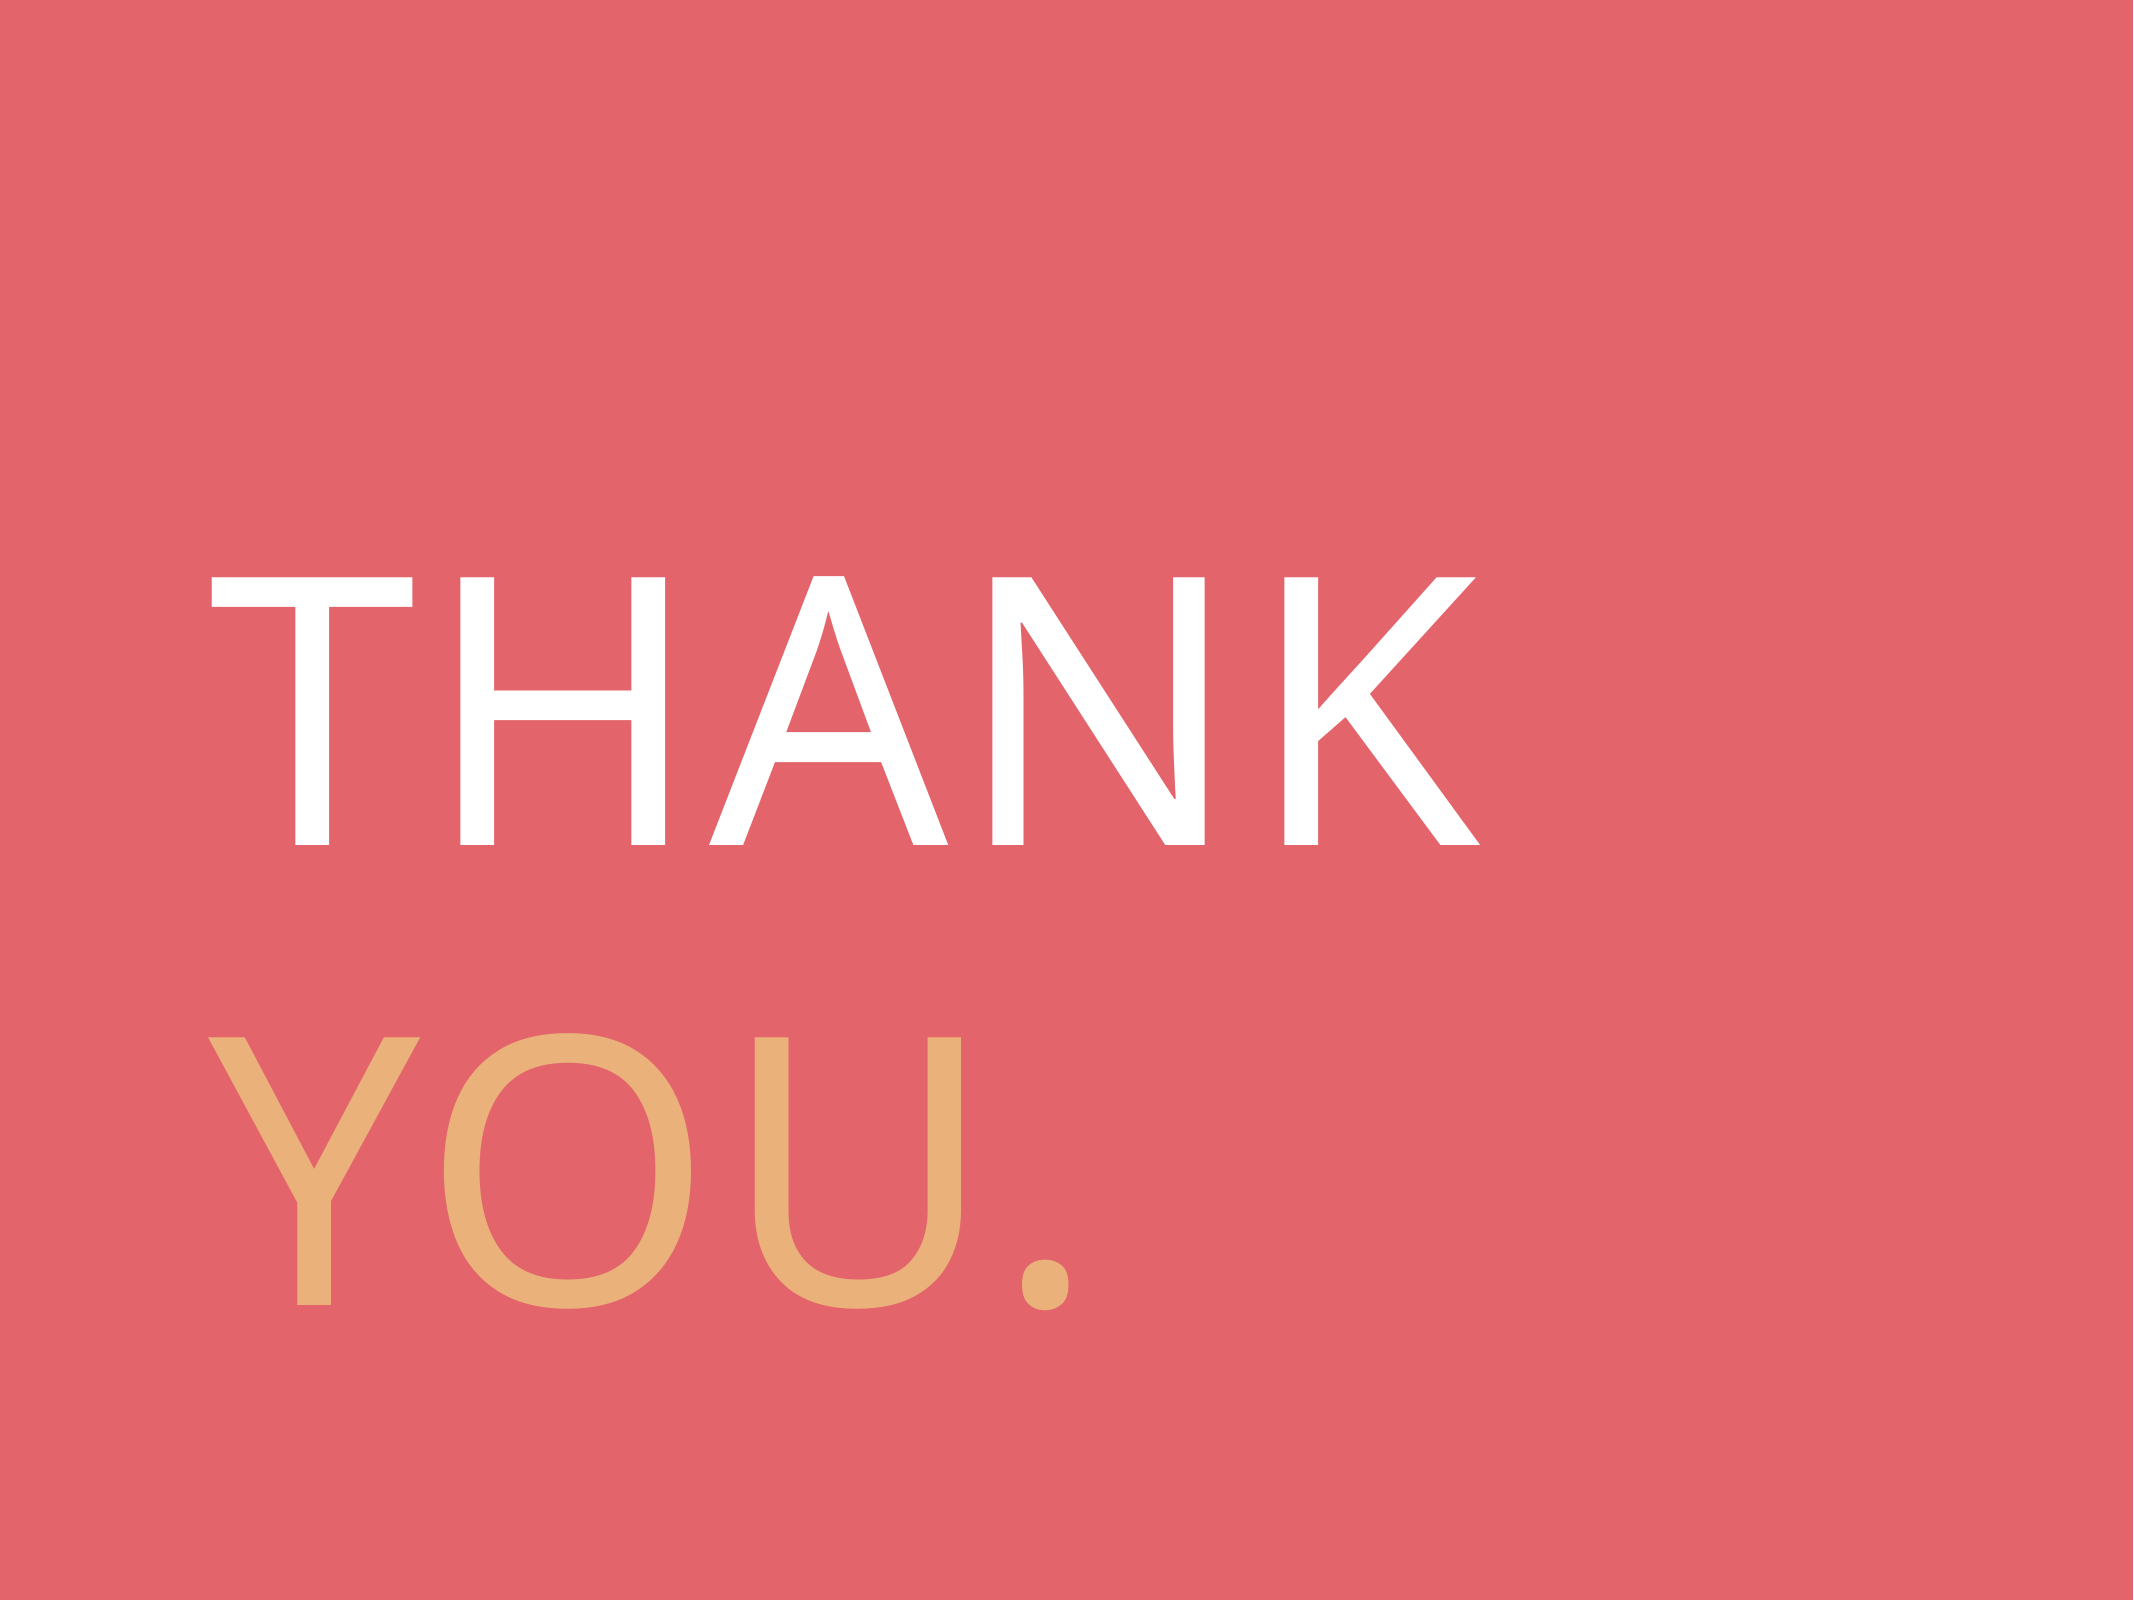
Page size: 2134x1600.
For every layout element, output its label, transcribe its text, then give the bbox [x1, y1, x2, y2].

text_box thank you. [208, 416, 1925, 1459]
